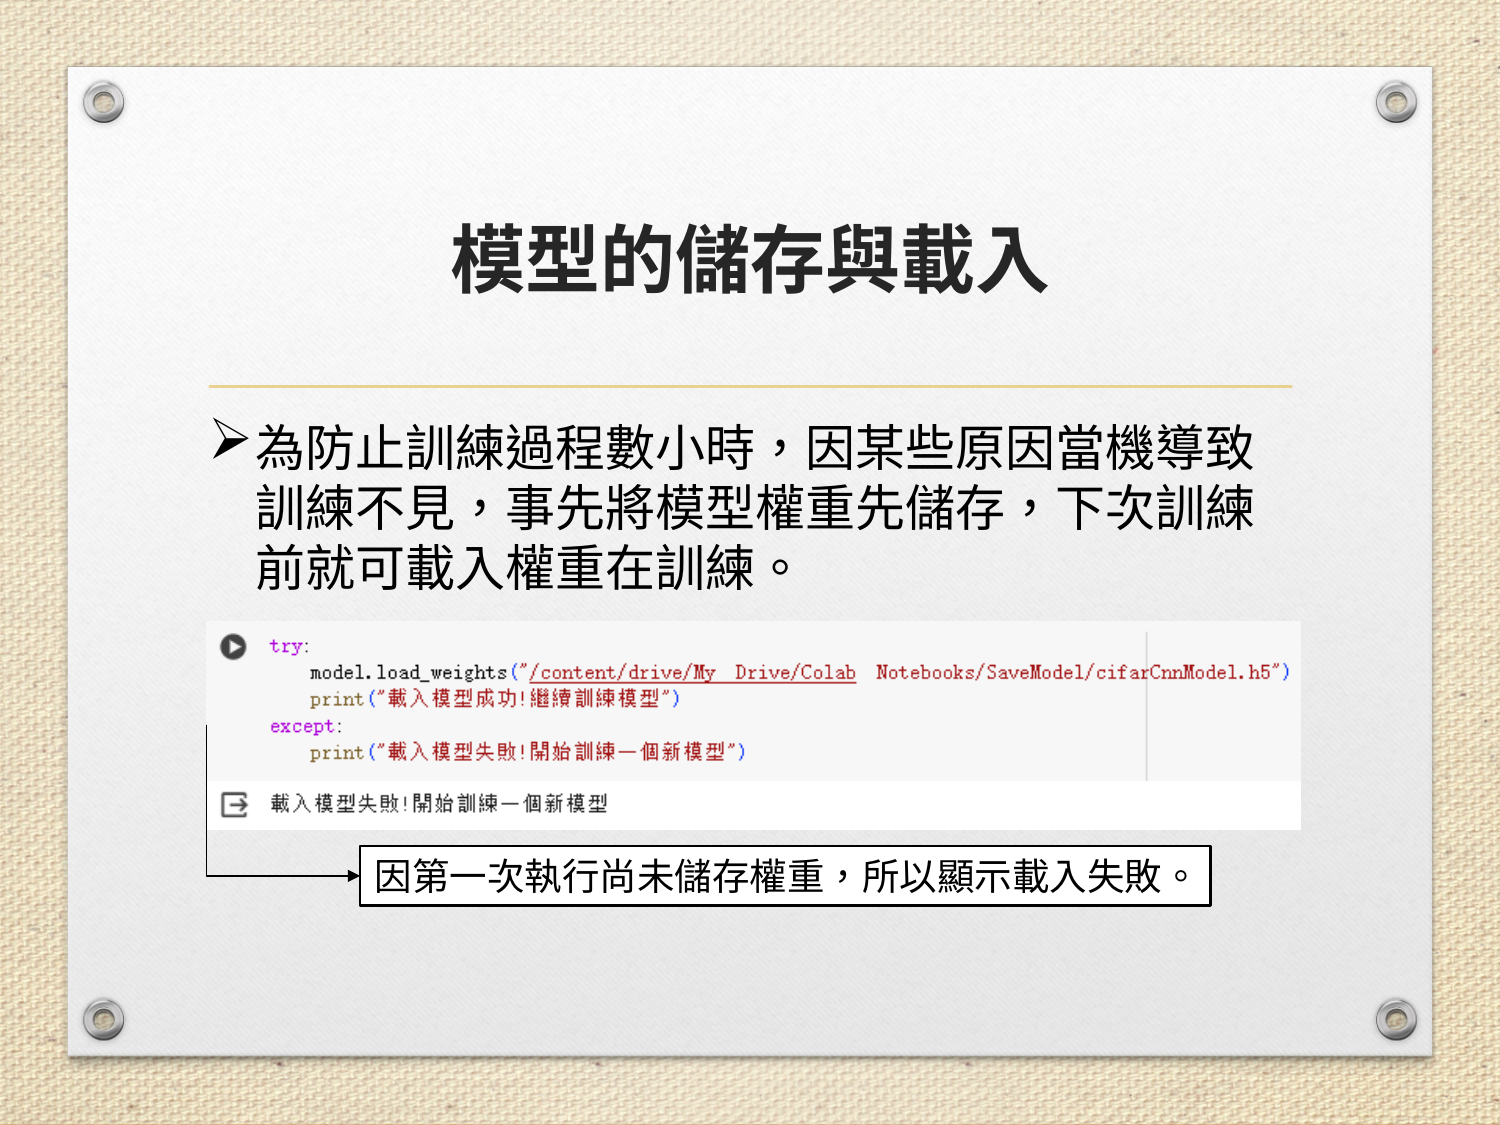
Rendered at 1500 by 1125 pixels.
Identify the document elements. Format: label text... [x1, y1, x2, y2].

title 模型的儲存與載入 [193, 150, 1309, 365]
text_box [193, 409, 1310, 975]
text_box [206, 725, 361, 877]
text_box 因第一次執行尚未儲存權重，所以顯示載入失敗。 [359, 845, 1212, 907]
picture [0, 0, 1500, 1125]
